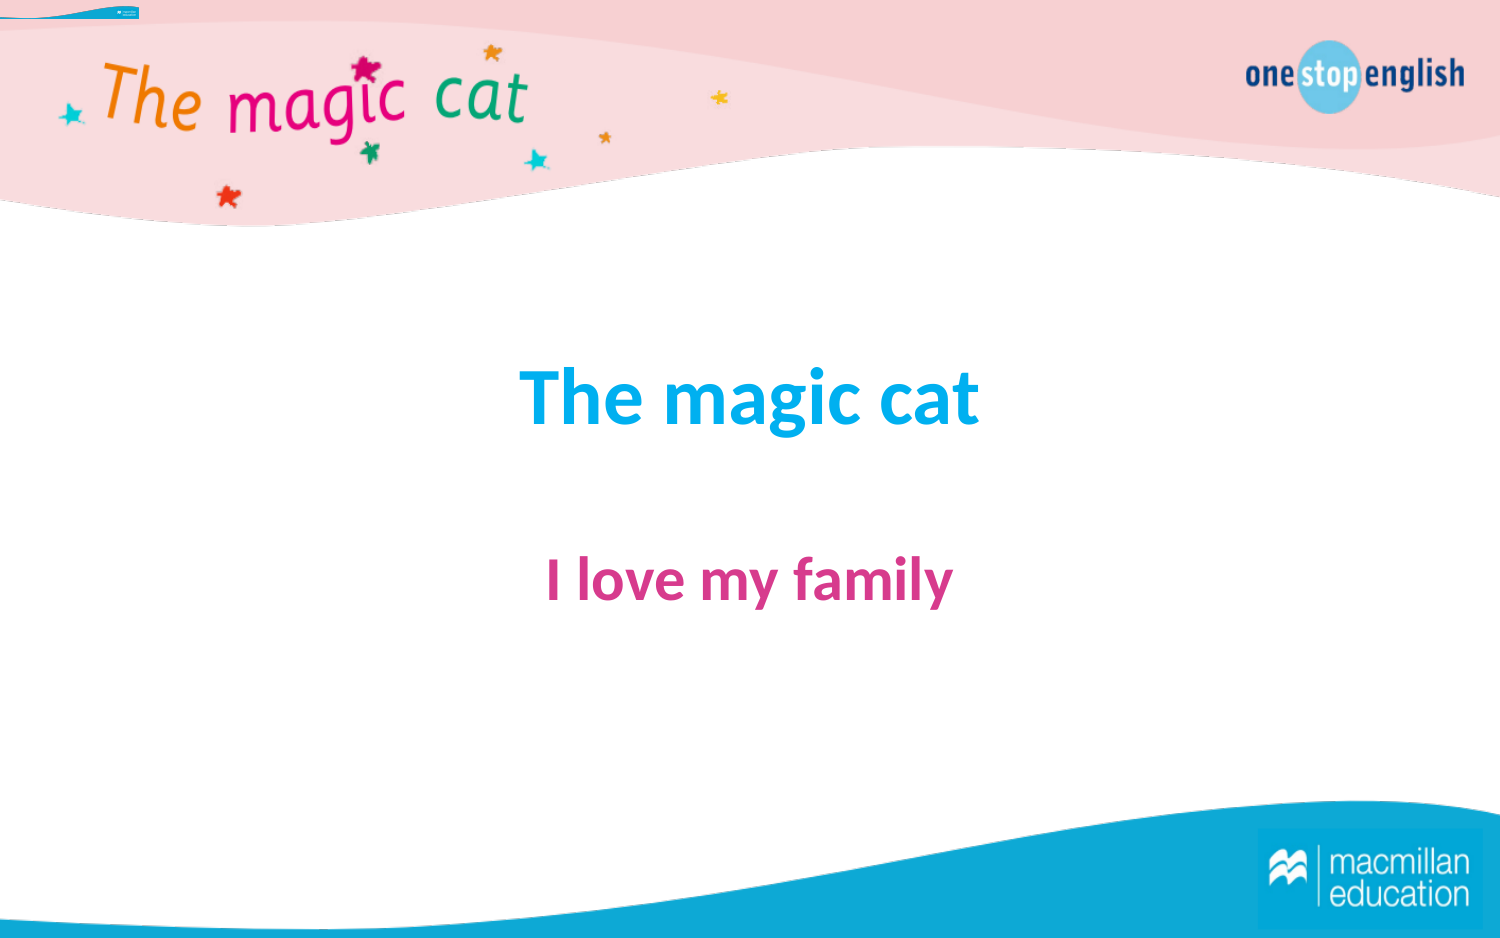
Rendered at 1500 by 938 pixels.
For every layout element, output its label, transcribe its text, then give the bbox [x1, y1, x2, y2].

text_box The magic cat [112, 291, 1388, 493]
text_box I love my family [224, 531, 1275, 771]
